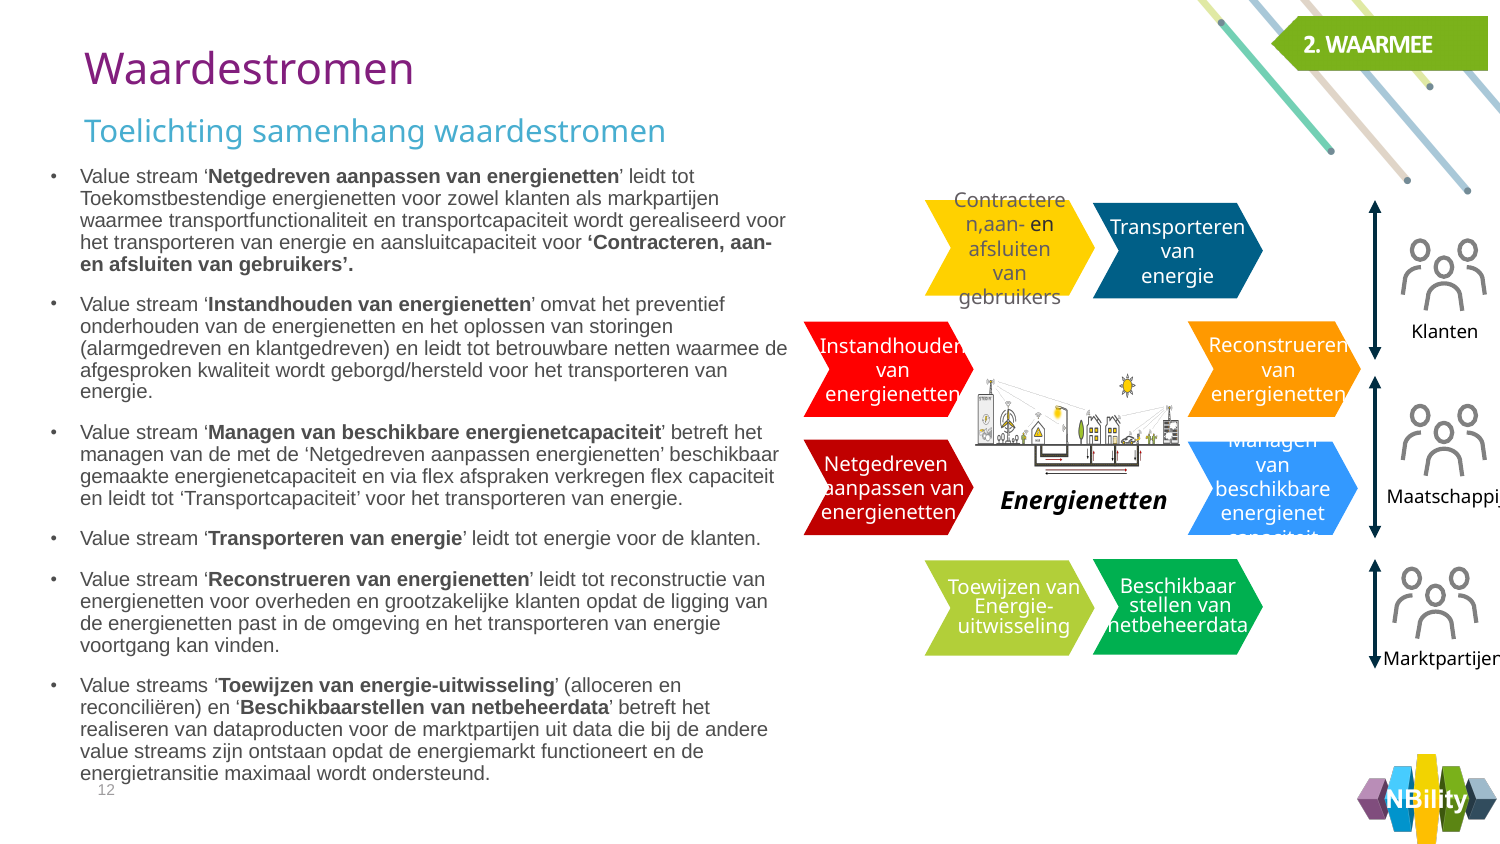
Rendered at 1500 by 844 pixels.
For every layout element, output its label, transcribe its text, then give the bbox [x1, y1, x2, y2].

text_box Transporteren van energie [1092, 202, 1263, 299]
text_box Contracteren,aan- en afsluiten van gebruikers [924, 200, 1095, 296]
text_box Netgedreven aanpassen van energienetten [803, 439, 974, 536]
picture [975, 372, 1180, 487]
text_box Beschikbaar stellen van netbeheerdata [1092, 559, 1263, 655]
text_box Instandhouden van energienetten [803, 321, 974, 417]
text_box Toewijzen van Energie- uitwisseling [924, 560, 1095, 656]
picture [1271, 16, 1488, 76]
text_box Maatschappij [1377, 477, 1500, 515]
picture [1357, 754, 1499, 844]
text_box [1402, 240, 1485, 311]
text_box .4. Delen van marktdata faciliteren [0, 0, 1500, 844]
text_box Reconstrueren van energienetten [1187, 321, 1361, 417]
text_box Klanten [1396, 312, 1494, 350]
text_box Marktpartijen [1368, 639, 1500, 677]
title Waardestromen [84, 44, 1415, 153]
text_box Toelichting samenhang waardestromen [84, 103, 1287, 134]
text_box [1394, 568, 1477, 639]
text_box Value stream ‘Netgedreven aanpassen van energienetten’ leidt tot Toekomstbestendige energienetten voor zowel klanten als markpartijen waarmee transportfunctionaliteit en transportcapaciteit wordt gerealiseerd voor het transporteren van energie en aansluitcapaciteit voor ‘Contracteren, aan- en afsluiten van gebruikers’. Value stream ‘Instandhouden van energienetten’ omvat het preventief onderhouden van de energienetten en het oplossen van storingen (alarmgedreven en klantgedreven) en leidt tot betrouwbare netten waarmee de afgesproken kwaliteit wordt geborgd/hersteld voor het transporteren van energie. Value stream ‘Managen van beschikbare energienetcapaciteit’ betreft het managen van de met de ‘Netgedreven aanpassen energienetten’ beschikbaar gemaakte energienetcapaciteit en via flex afspraken verkregen flex capaciteit en leidt tot ‘Transportcapaciteit’ voor het transporteren van energie. Value stream ‘Transporteren van energie’ leidt tot energie voor de klanten. Value stream ‘Reconstrueren van energienetten’ leidt tot reconstructie van energienetten voor overheden en grootzakelijke klanten opdat de ligging van de energienetten past in de omgeving en het transporteren van energie voortgang kan vinden. Value streams ‘Toewijzen van energie-uitwisseling’ (alloceren en reconciliëren) en ‘Beschikbaarstellen van netbeheerdata’ betreft het realiseren van dataproducten voor de marktpartijen uit data die bij de andere value streams zijn ontstaan opdat de energiemarkt functioneert en de energietransitie maximaal wordt ondersteund. [50, 166, 794, 726]
text_box Managen van beschikbare energienet capaciteit [1187, 441, 1358, 535]
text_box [1402, 405, 1485, 477]
text_box Energienetten [985, 477, 1183, 522]
slide_number 12 [97, 779, 157, 815]
